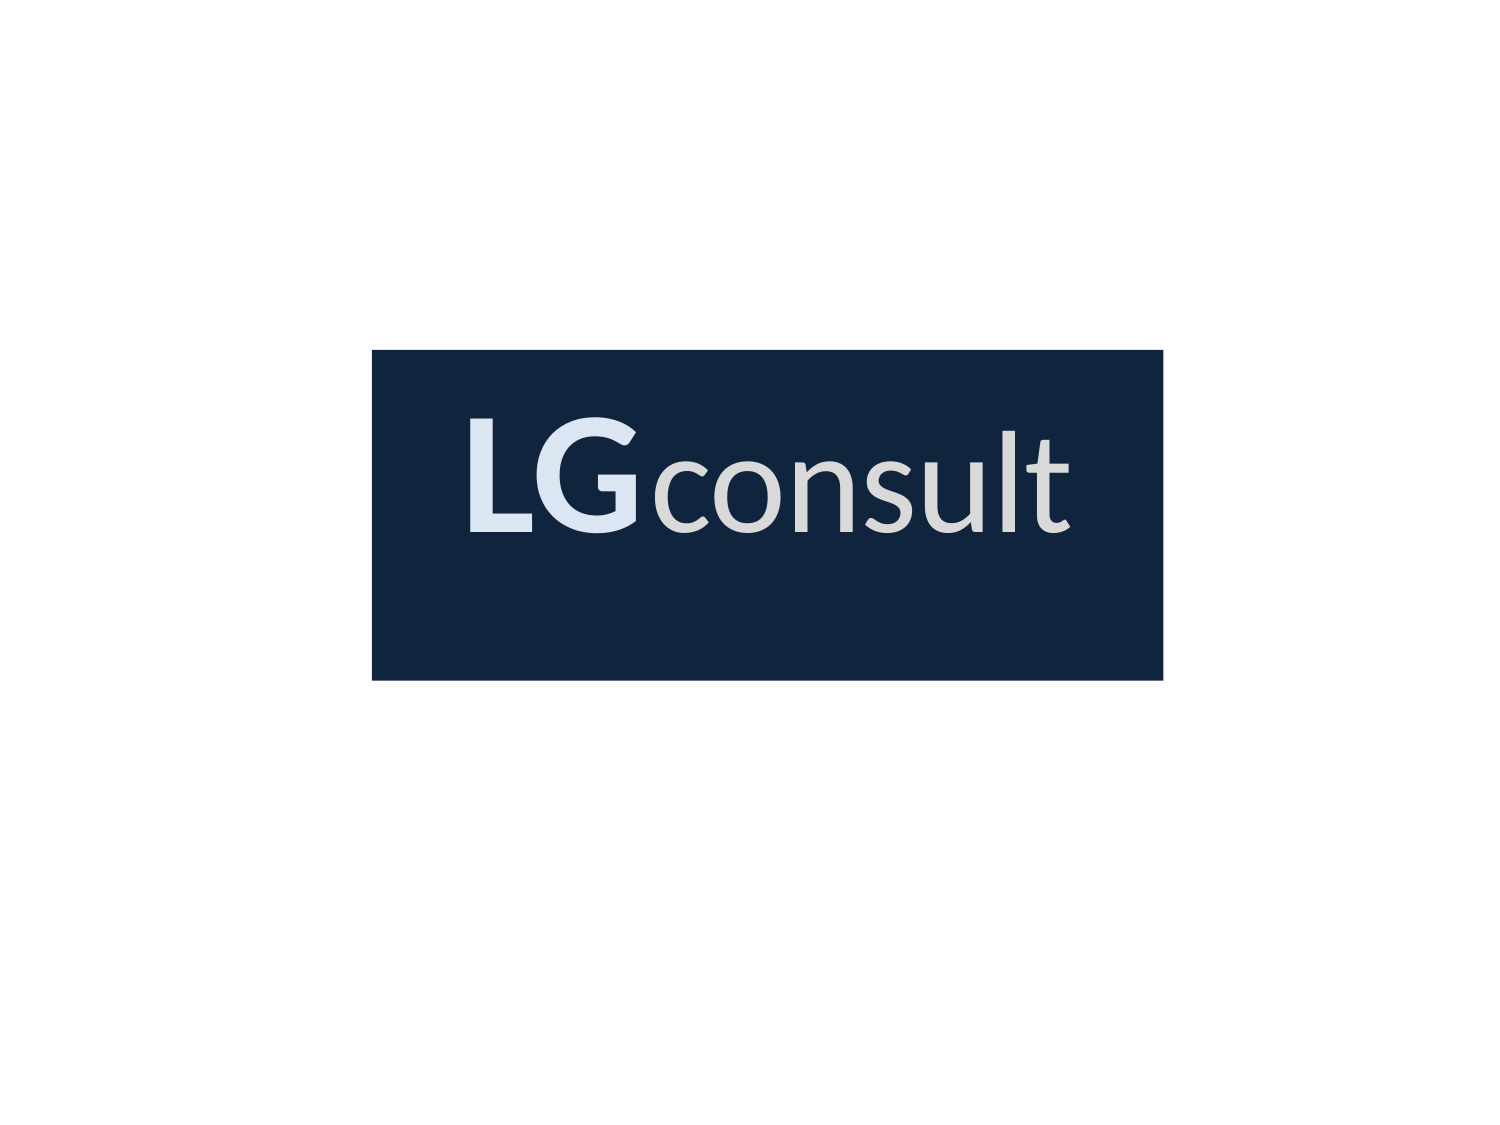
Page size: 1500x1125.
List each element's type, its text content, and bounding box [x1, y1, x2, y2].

text_box LG consult [371, 349, 1164, 681]
